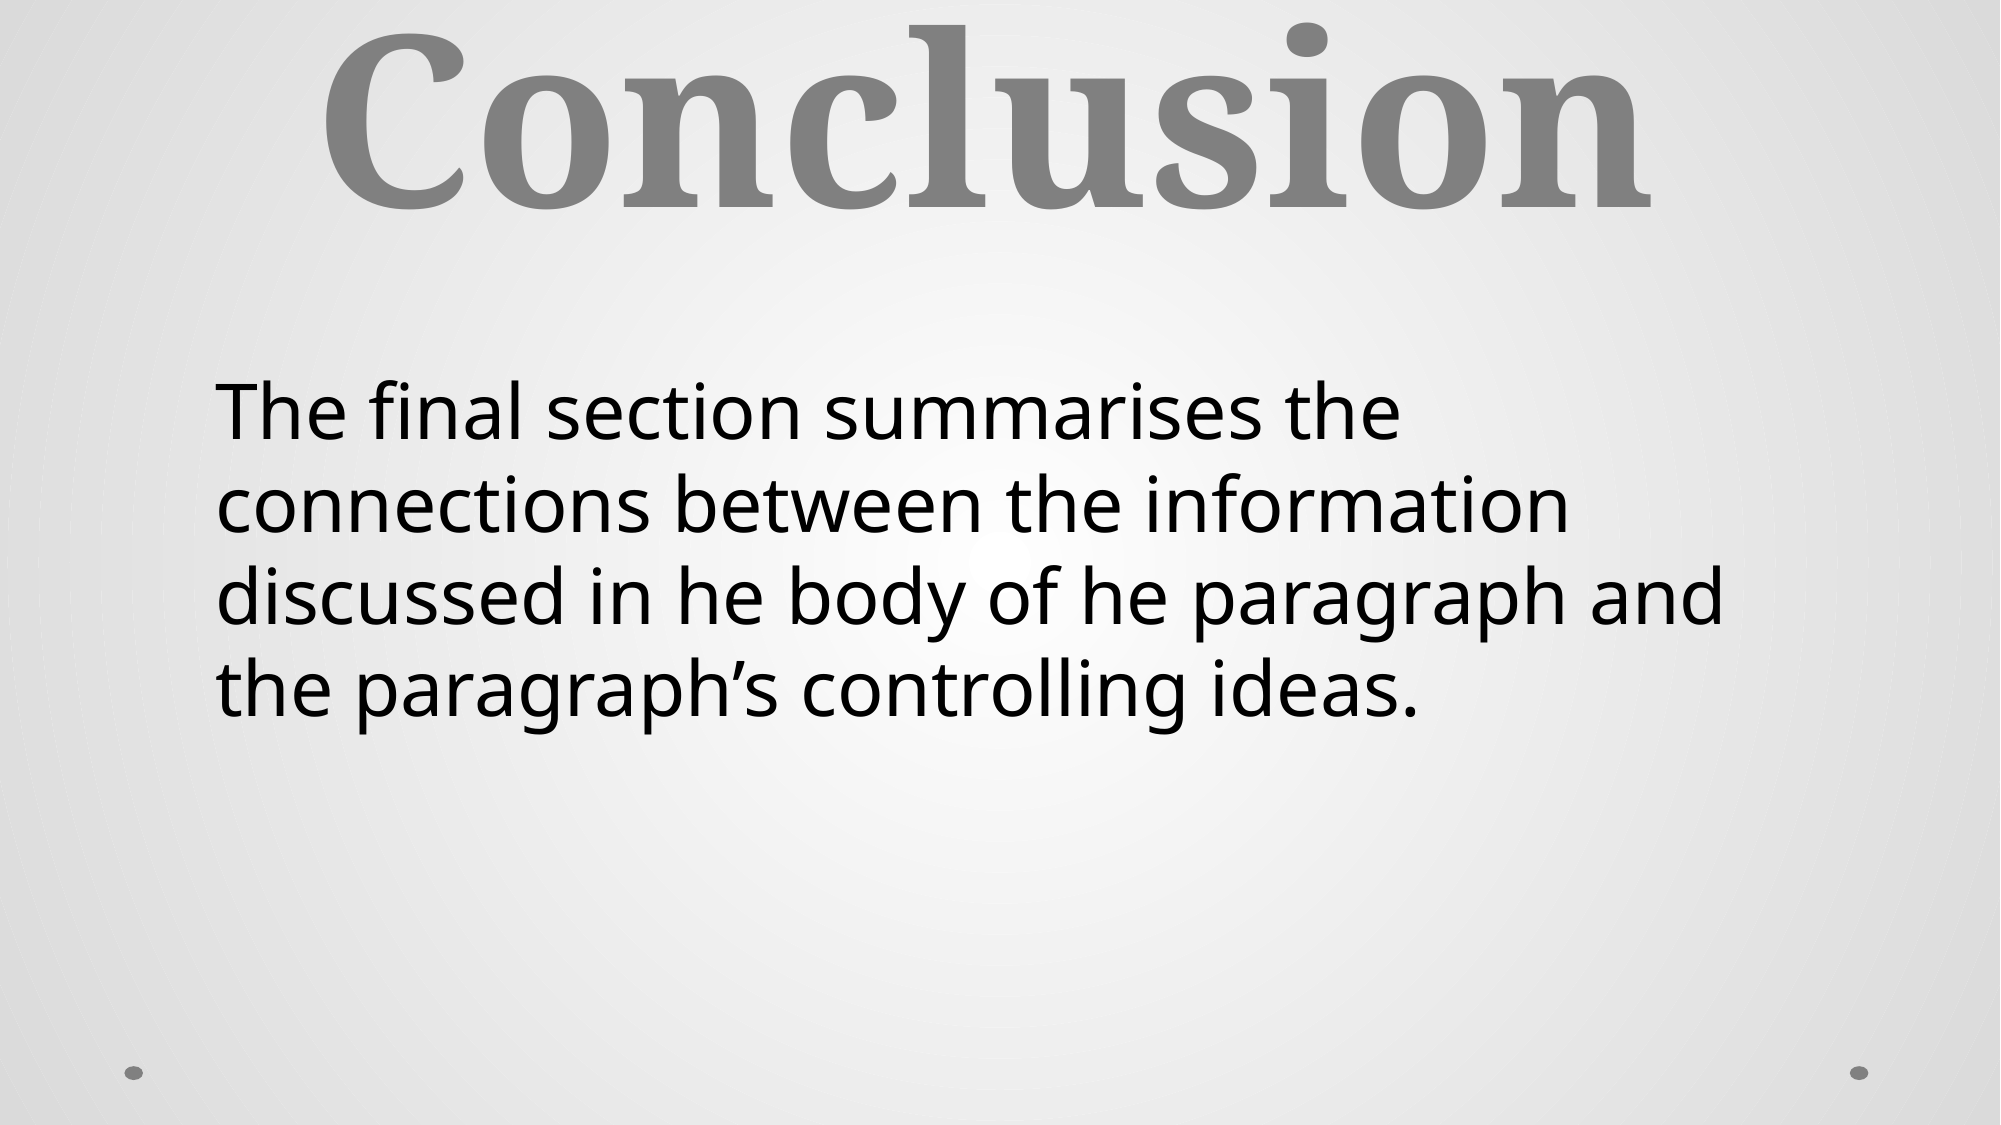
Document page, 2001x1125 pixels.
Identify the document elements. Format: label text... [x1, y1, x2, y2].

list The final section summarises the connections between the information discussed in he body of he paragraph and the paragraph’s controlling ideas. [125, 299, 1875, 1025]
title Conclusion [99, 0, 1900, 263]
